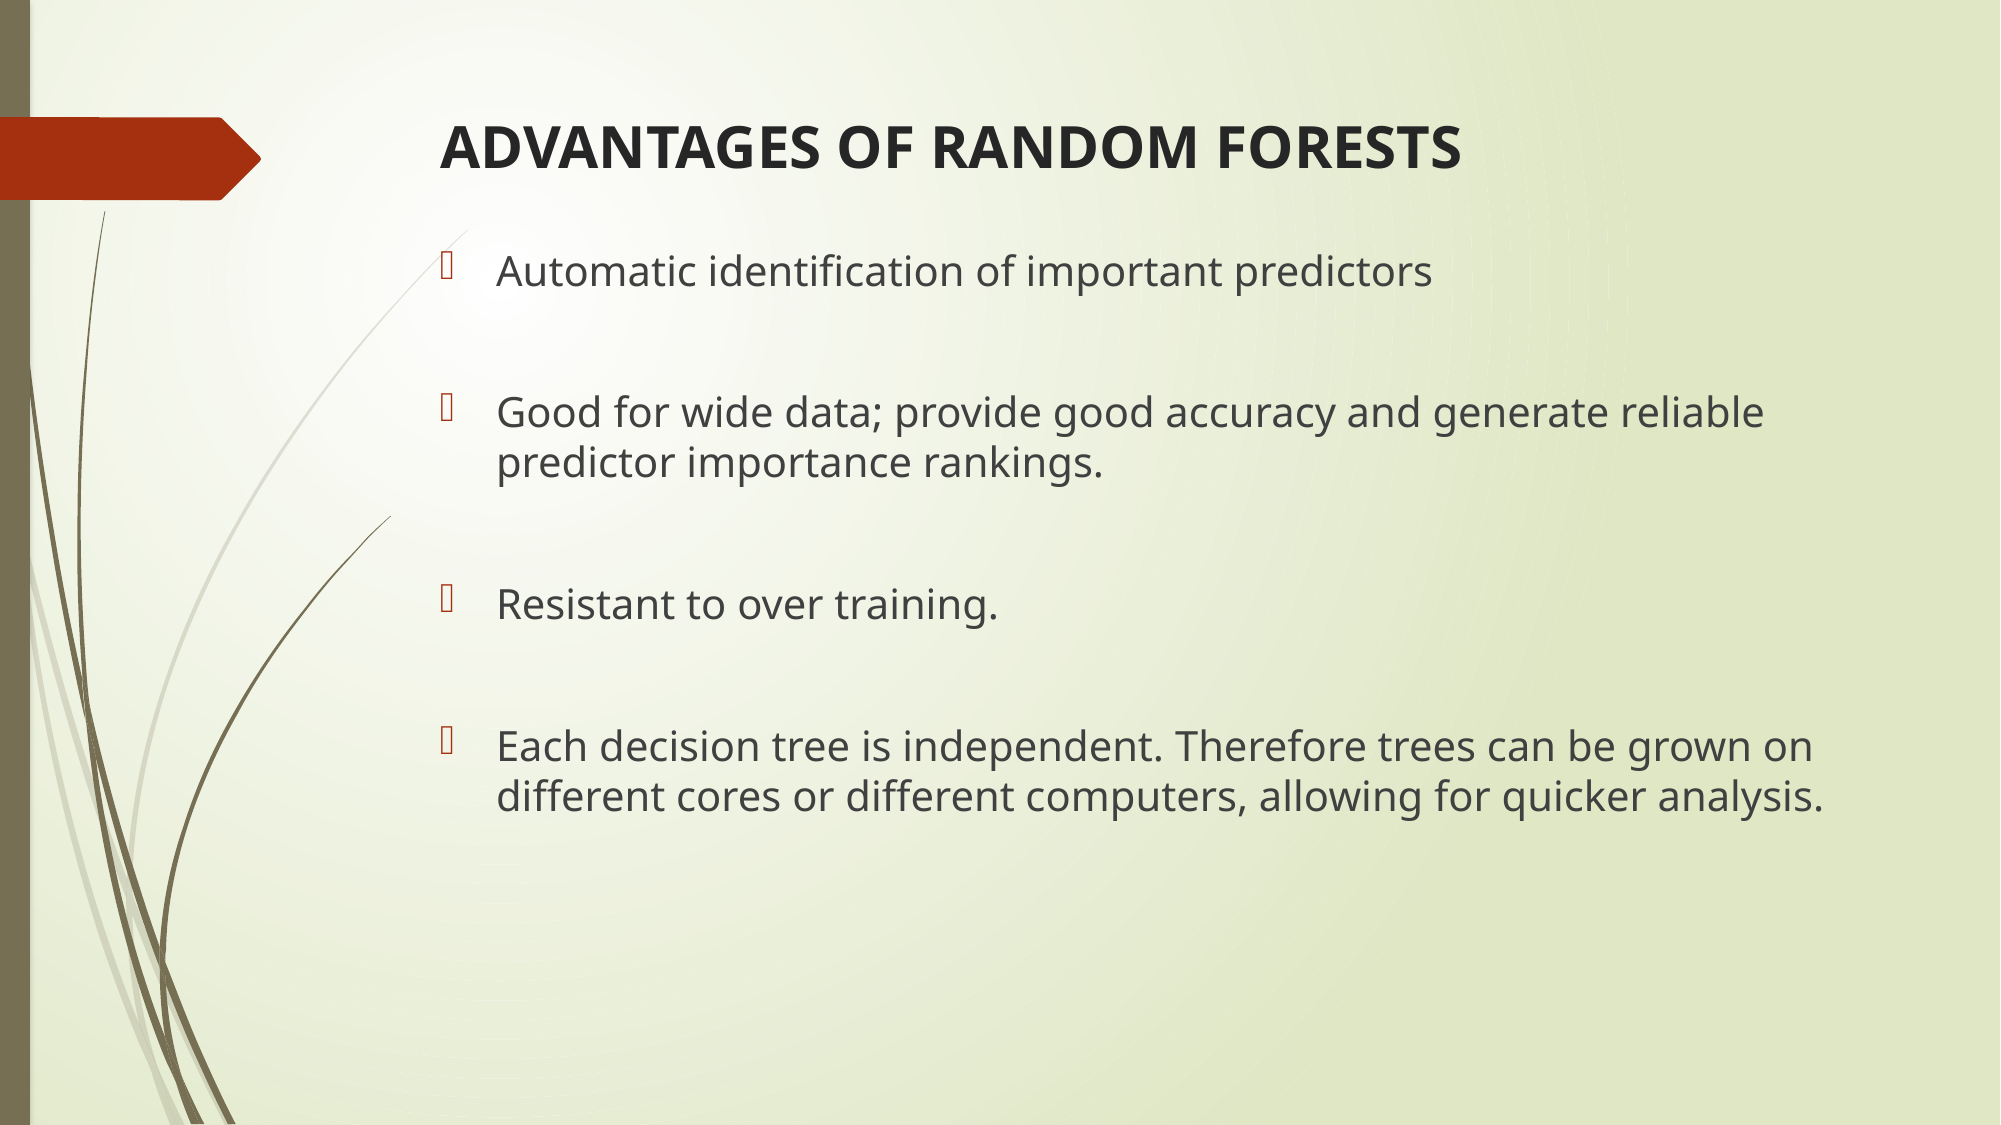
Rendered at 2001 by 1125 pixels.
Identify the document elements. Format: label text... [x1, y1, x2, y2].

title ADVANTAGES OF RANDOM FORESTS [425, 102, 1888, 236]
list Automatic identification of important predictors Good for wide data; provide good accuracy and generate reliable predictor importance rankings. Resistant to over training. Each decision tree is independent. Therefore trees can be grown on different cores or different computers, allowing for quicker analysis. [424, 236, 1888, 970]
